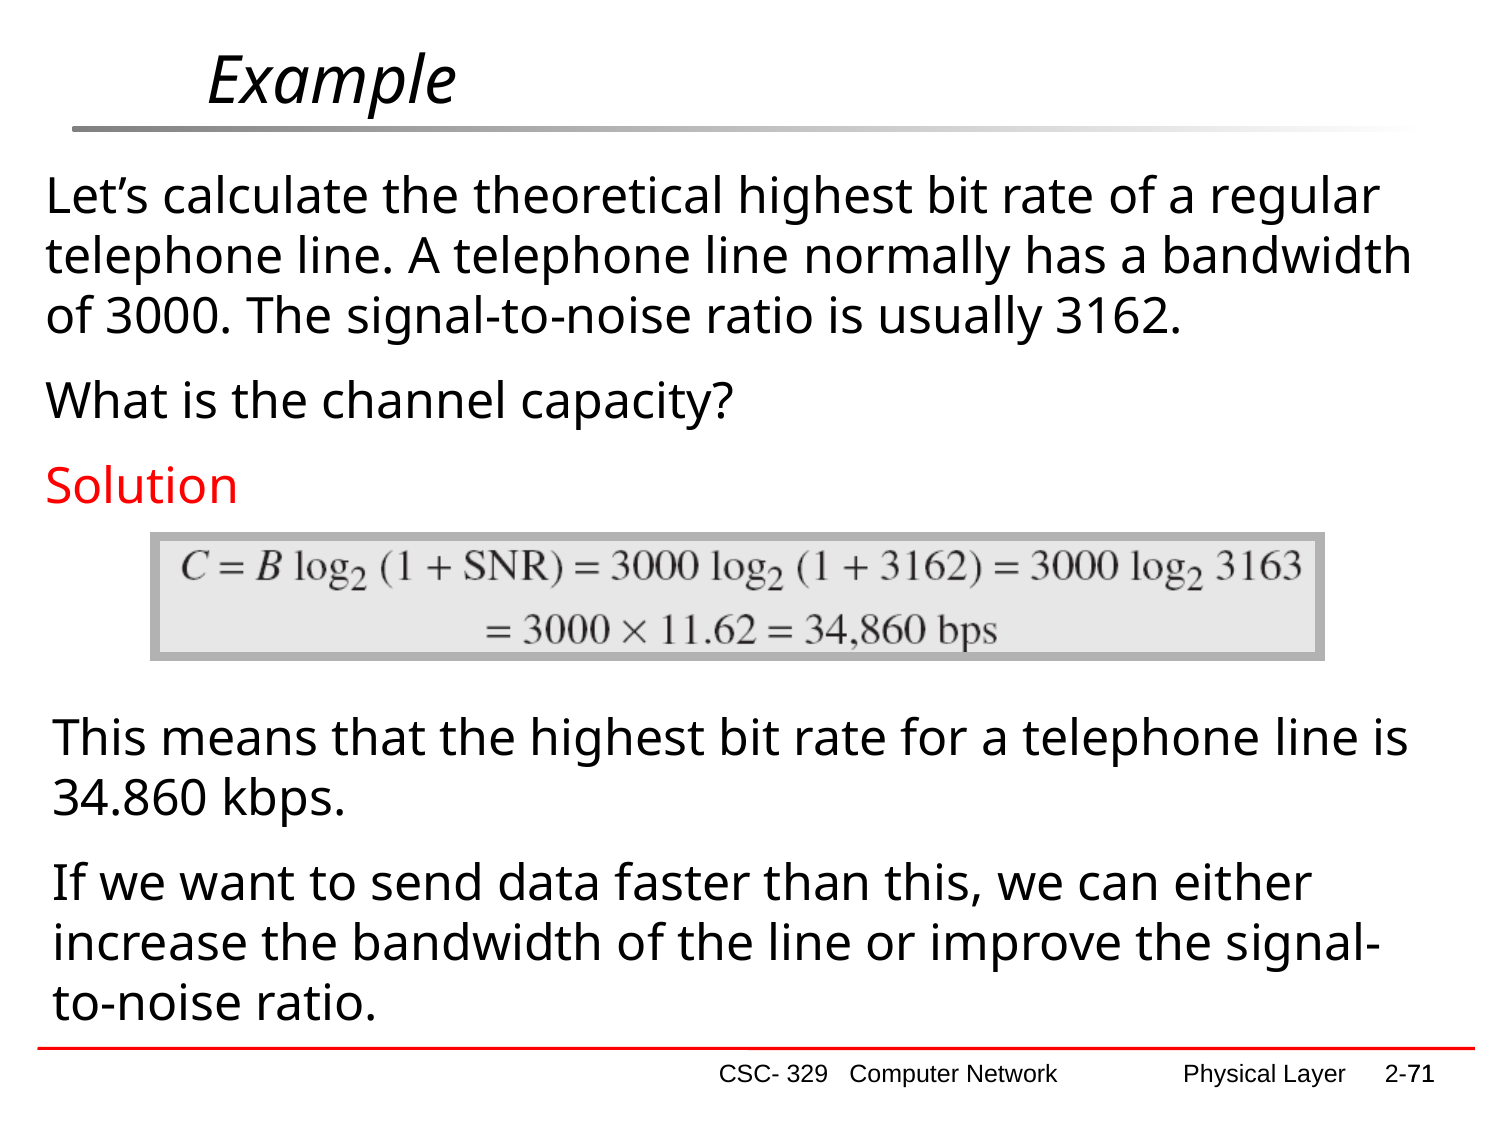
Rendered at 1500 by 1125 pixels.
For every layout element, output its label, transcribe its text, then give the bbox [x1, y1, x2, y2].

text_box This means that the highest bit rate for a telephone line is 34.860 kbps. If we want to send data faster than this, we can either increase the bandwidth of the line or improve the signal-to-noise ratio. [37, 698, 1438, 1038]
slide_number 2-71 [1338, 1049, 1451, 1125]
footer CSC- 329 Computer Network Physical Layer [634, 1049, 1338, 1125]
text_box Let’s calculate the theoretical highest bit rate of a regular telephone line. A telephone line normally has a bandwidth of 3000. The signal-to-noise ratio is usually 3162. What is the channel capacity? Solution [30, 156, 1442, 522]
text_box [72, 126, 1423, 132]
picture [159, 540, 1316, 652]
text_box Example [191, 29, 474, 125]
text_box [24, 237, 1475, 863]
